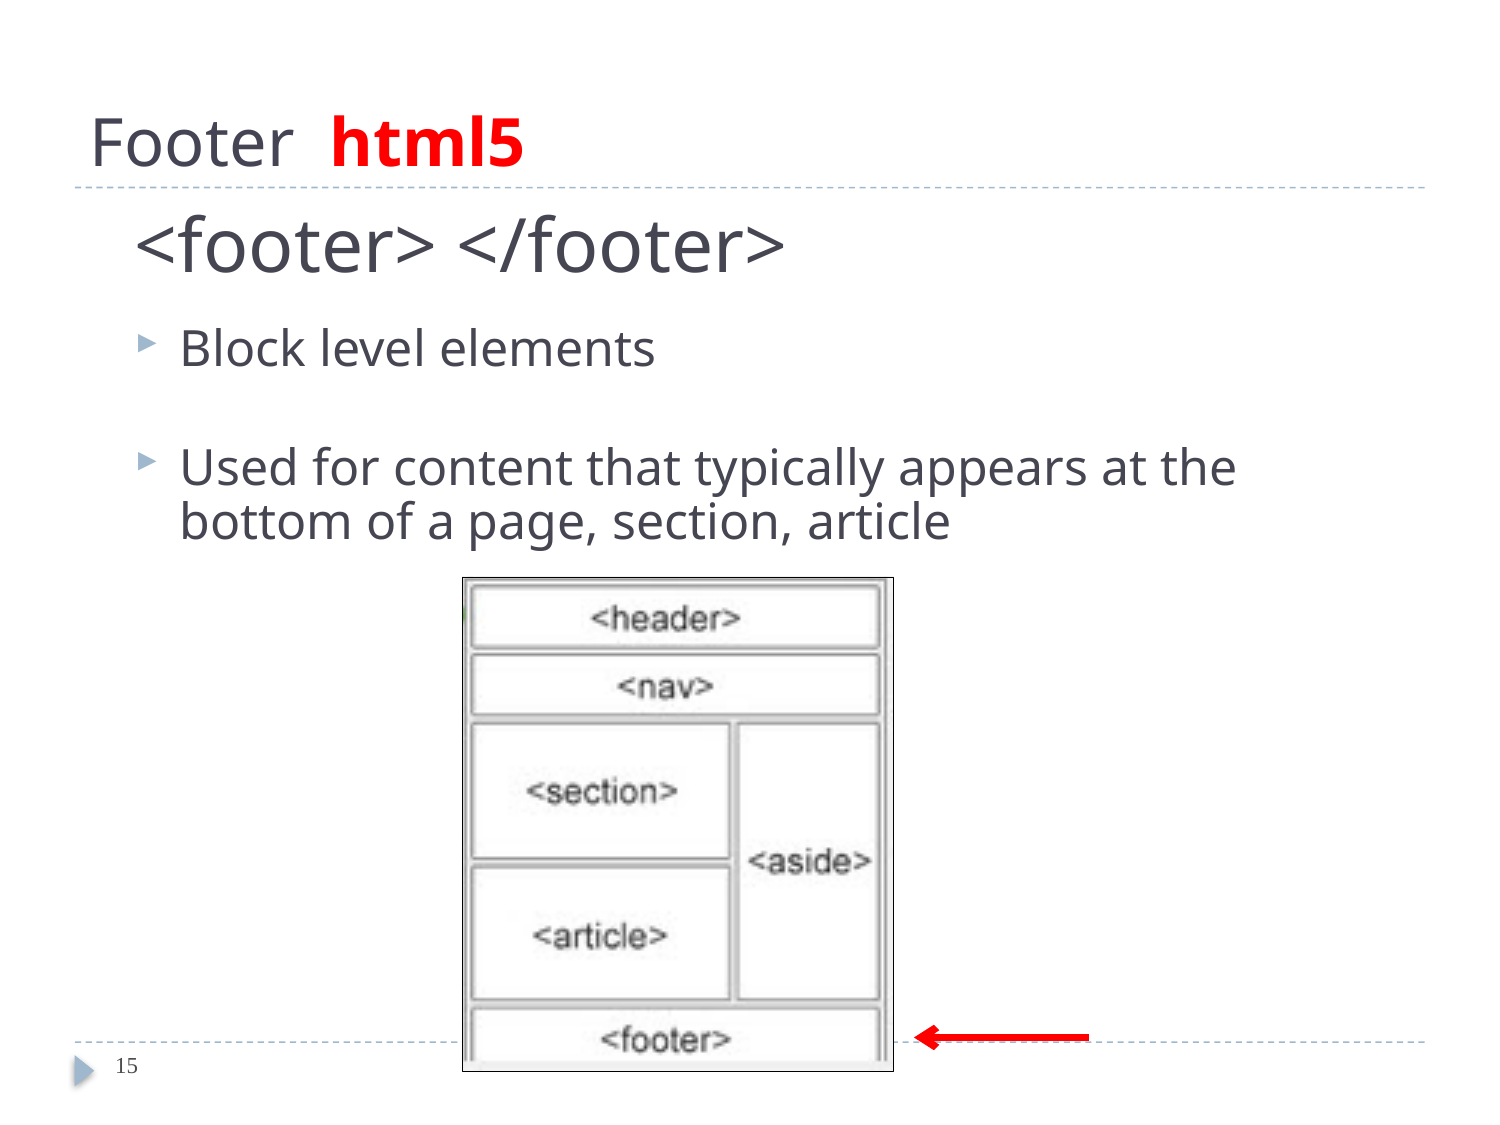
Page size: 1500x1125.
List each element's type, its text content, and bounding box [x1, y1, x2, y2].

slide_number 15 [100, 1042, 426, 1103]
list <footer> </footer> Block level elements Used for content that typically appears at the bottom of a page, section, article [75, 200, 1425, 1010]
picture [462, 576, 894, 1071]
title Footer html5 [75, 24, 1425, 188]
